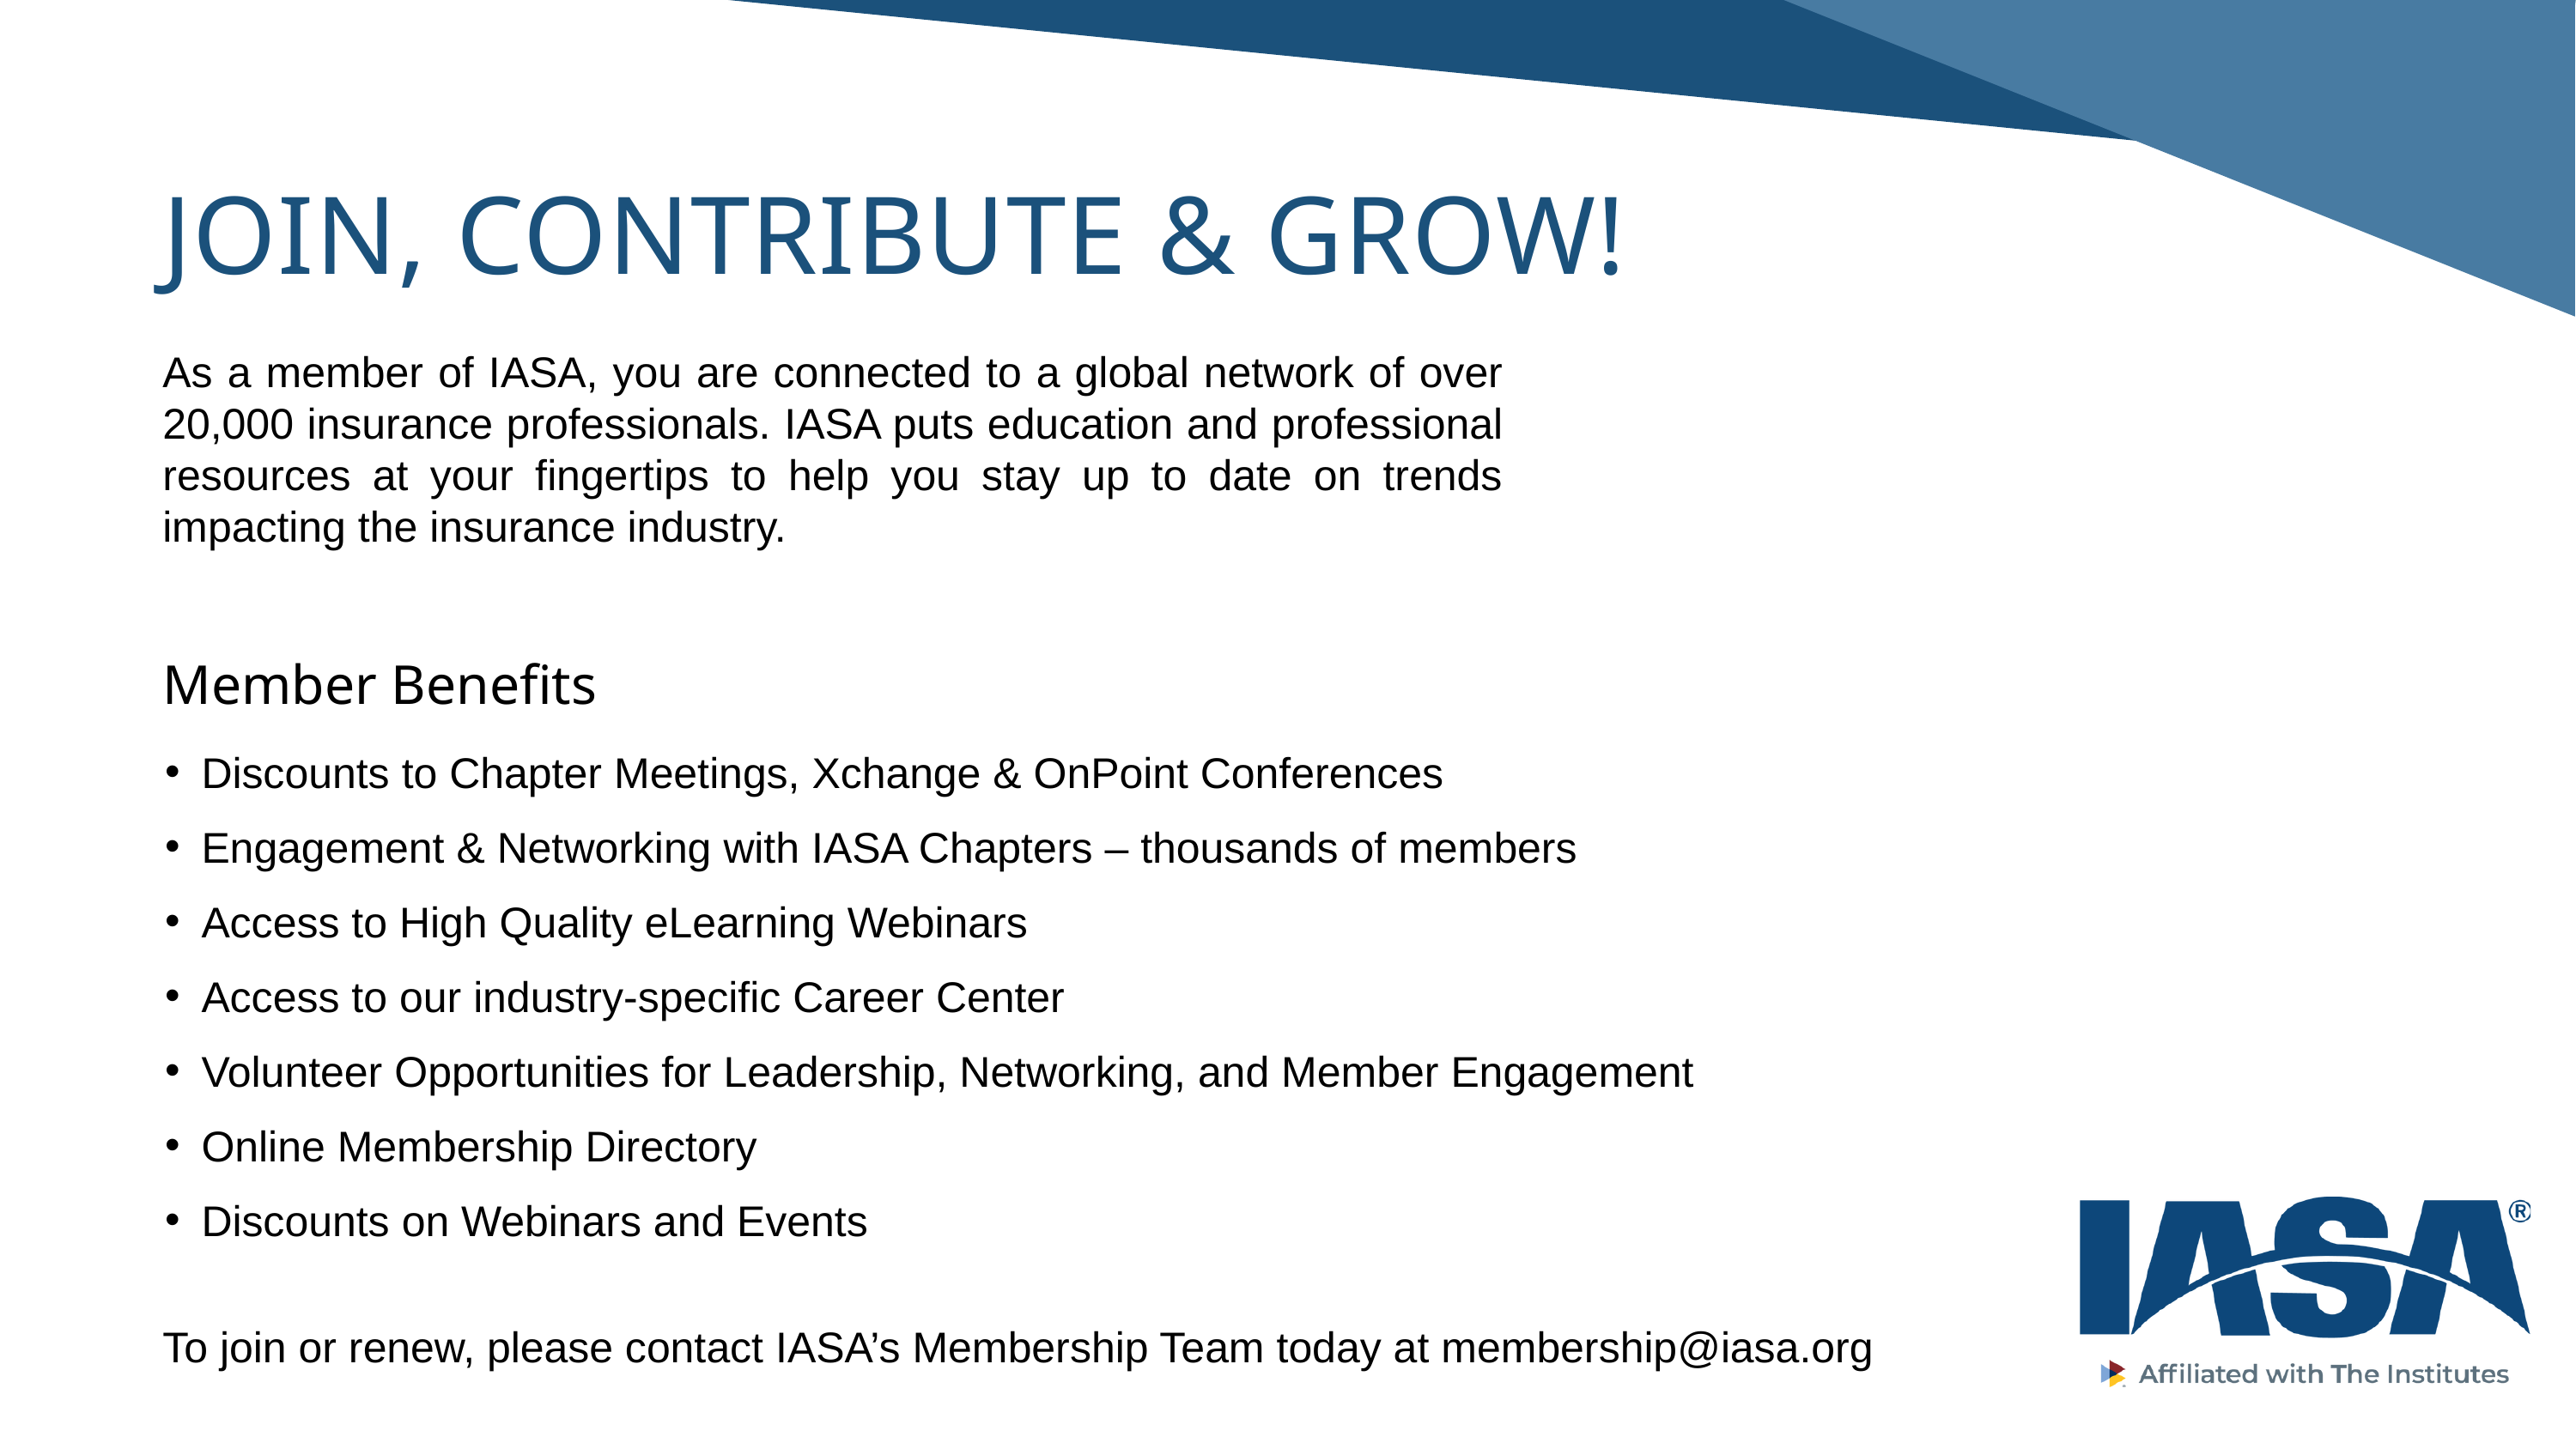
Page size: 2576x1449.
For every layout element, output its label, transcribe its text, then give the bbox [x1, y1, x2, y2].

text_box Member Benefits [162, 650, 794, 715]
text_box To join or renew, please contact IASA’s Membership Team today at membership@iasa.org [162, 1311, 1903, 1372]
text_box [2080, 1197, 2531, 1387]
text_box [710, 0, 2133, 142]
text_box [1780, 0, 2576, 318]
text_box As a member of IASA, you are connected to a global network of over 20,000 insurance professionals. IASA puts education and professional resources at your fingertips to help you stay up to date on trends impacting the insurance industry. [162, 344, 1504, 603]
text_box Discounts to Chapter Meetings, Xchange & OnPoint Conferences Engagement & Networking with IASA Chapters – thousands of members Access to High Quality eLearning Webinars Access to our industry-specific Career Center Volunteer Opportunities for Leadership, Networking, and Member Engagement Online Membership Directory Discounts on Webinars and Events [128, 722, 1836, 1395]
text_box JOIN, CONTRIBUTE & GROW! [162, 167, 1820, 296]
